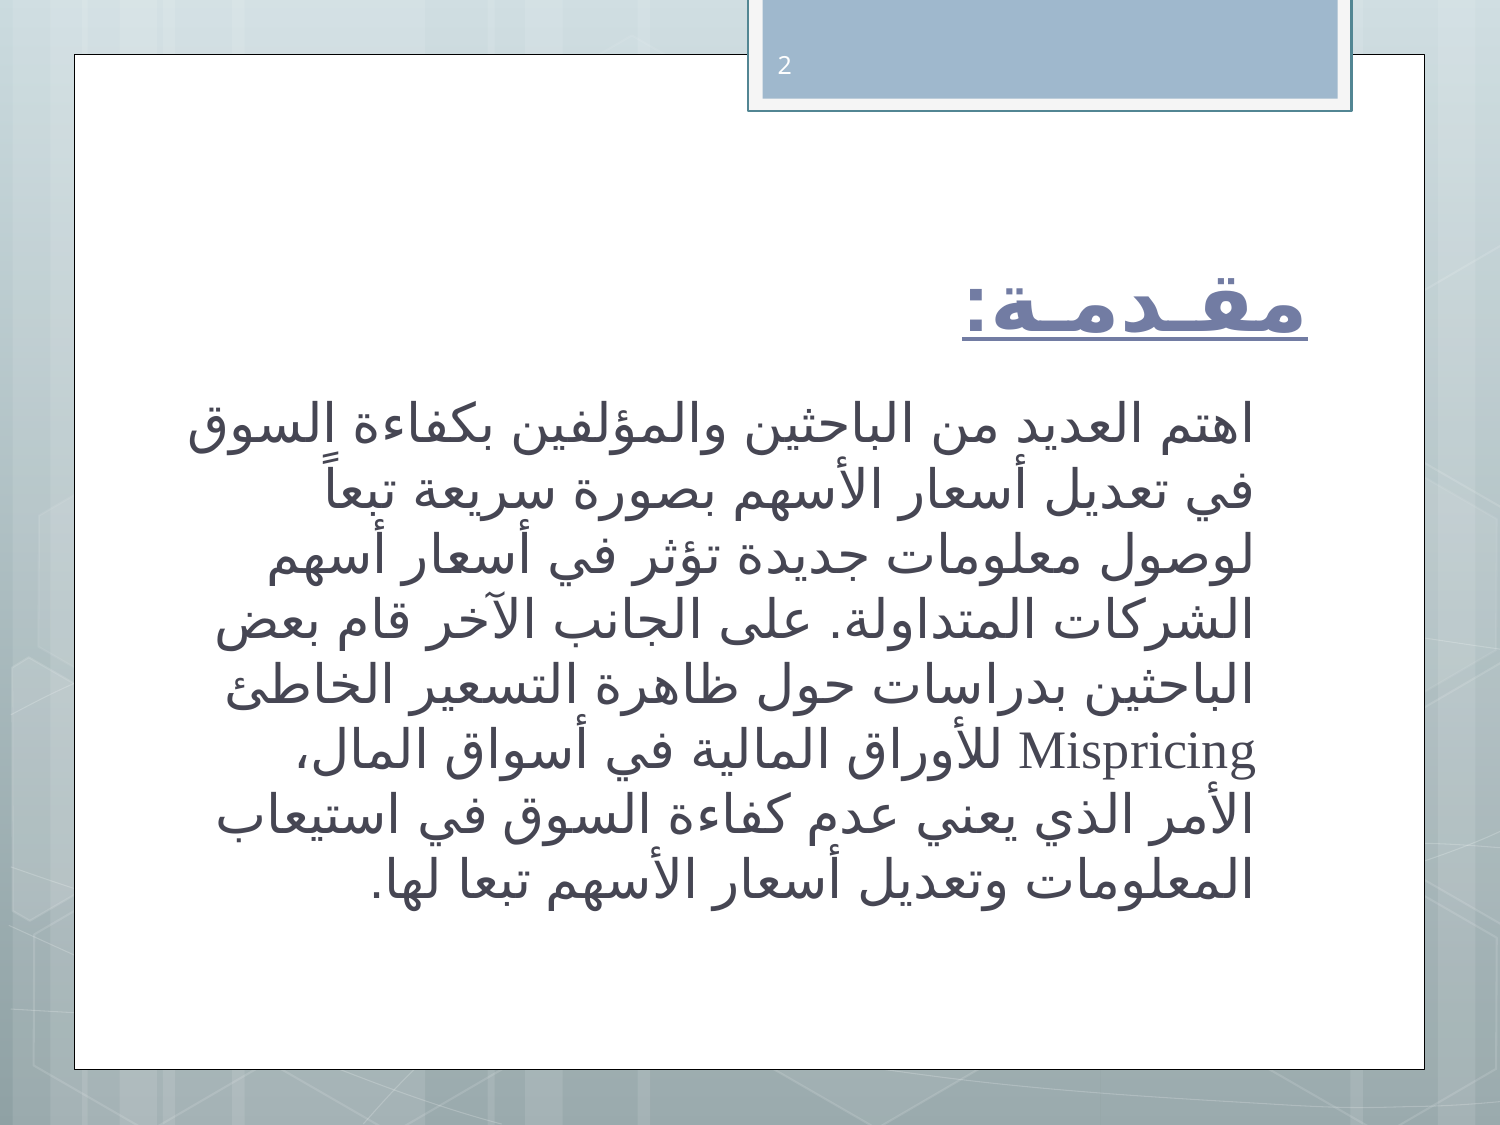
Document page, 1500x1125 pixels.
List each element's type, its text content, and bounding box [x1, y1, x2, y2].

slide_number 2 [762, 36, 982, 97]
title مقـدمـة: [171, 168, 1324, 357]
list اهتم العديد من الباحثين والمؤلفين بكفاءة السوق في تعديل أسعار الأسهم بصورة سريعة تبعاً لوصول معلومات جديدة تؤثر في أسعار أسهم الشركات المتداولة. على الجانب الآخر قام بعض الباحثين بدراسات حول ظاهرة التسعير الخاطئ Mispricing للأوراق المالية في أسواق المال، الأمر الذي يعني عدم كفاءة السوق في استيعاب المعلومات وتعديل أسعار الأسهم تبعا لها. [171, 381, 1283, 957]
